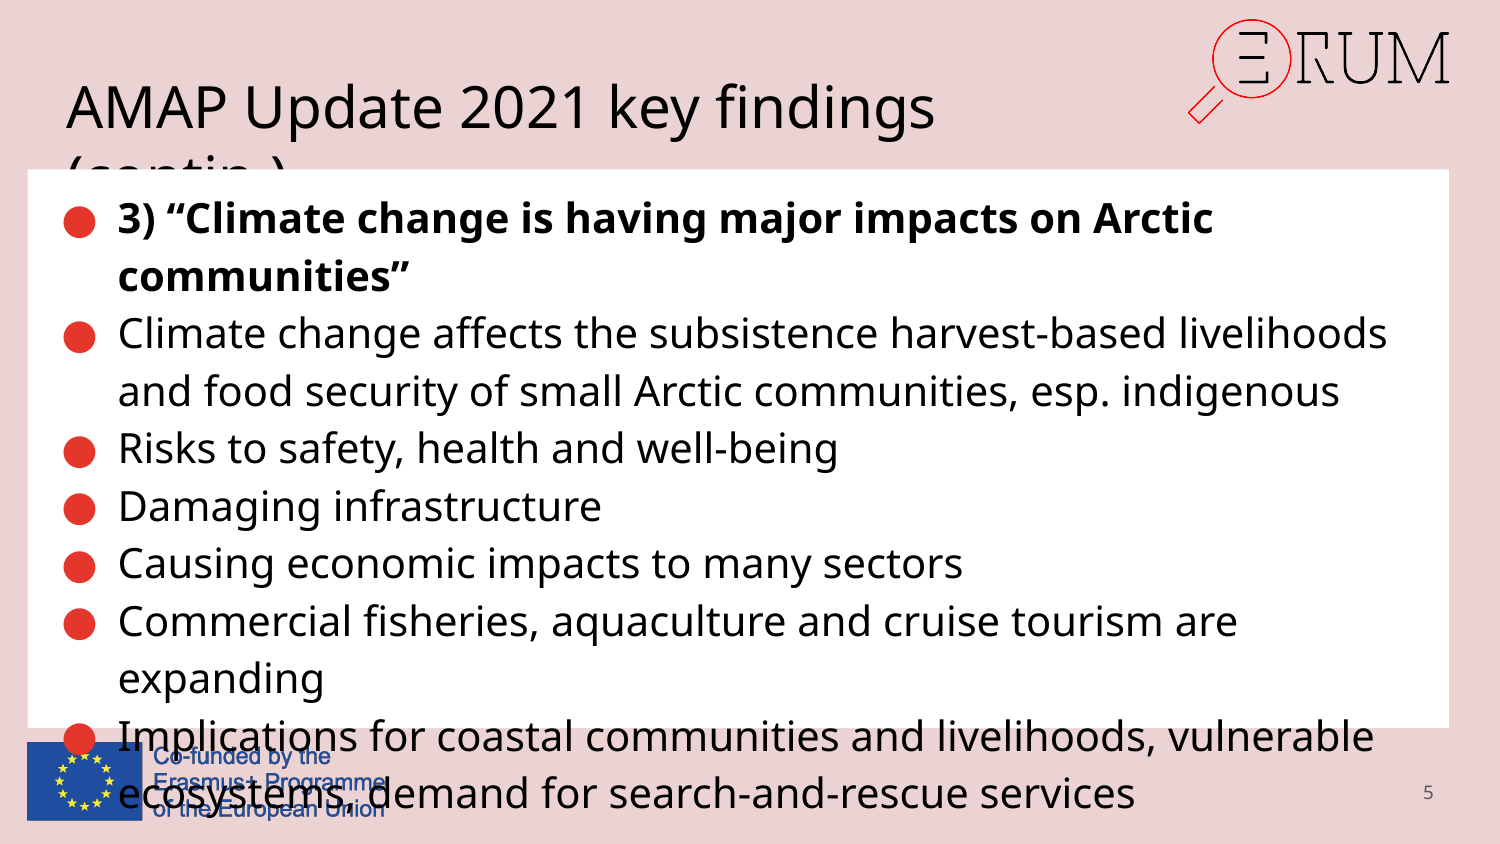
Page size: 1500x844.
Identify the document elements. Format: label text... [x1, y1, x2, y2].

picture [27, 742, 385, 821]
title AMAP Update 2021 key findings (contin.) [51, 55, 1168, 150]
slide_number 5 [1358, 761, 1449, 826]
picture [1136, 0, 1500, 137]
list 3) “Climate change is having major impacts on Arctic communities” Climate change affects the subsistence harvest-based livelihoods and food security of small Arctic communities, esp. indigenous Risks to safety, health and well-being Damaging infrastructure Causing economic impacts to many sectors Commercial fisheries, aquaculture and cruise tourism are expanding Implications for coastal communities and livelihoods, vulnerable ecosystems, demand for search-and-rescue services [27, 169, 1449, 729]
